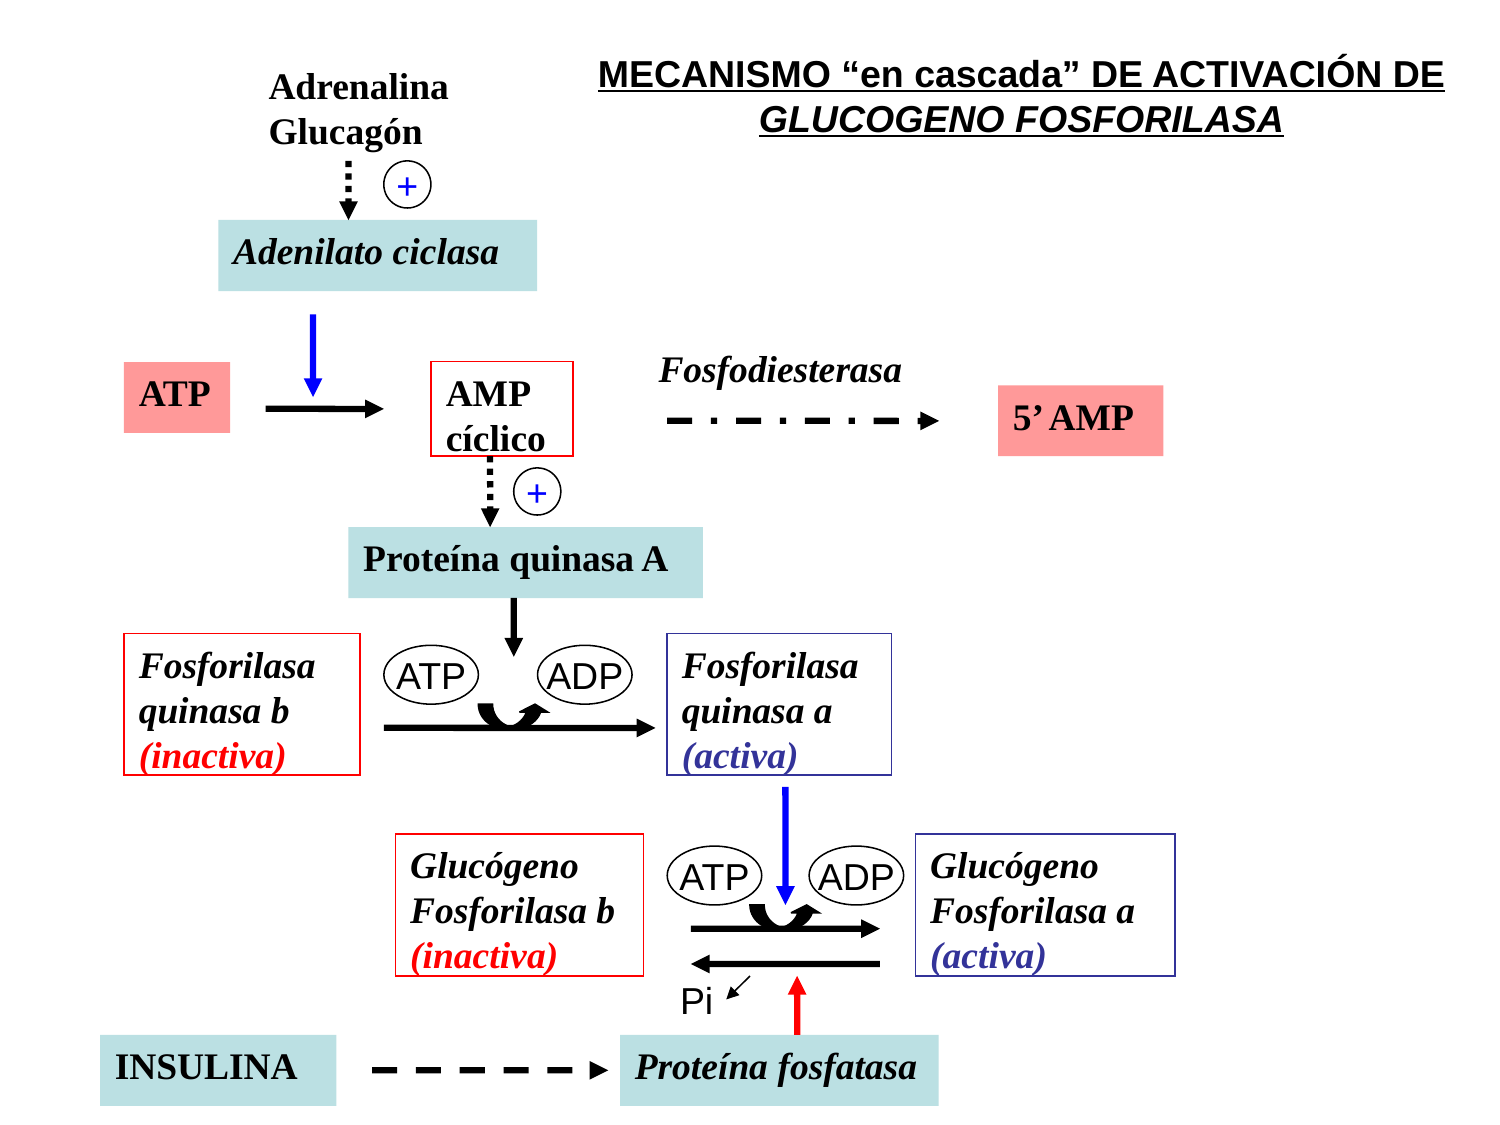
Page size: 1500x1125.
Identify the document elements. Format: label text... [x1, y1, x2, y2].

text_box Glucógeno Fosforilasa b (inactiva) [395, 834, 644, 976]
text_box Proteína quinasa A [348, 527, 703, 599]
text_box [507, 597, 521, 657]
text_box 5’ AMP [998, 385, 1164, 457]
text_box [795, 922, 880, 935]
text_box AMP cíclico [430, 361, 573, 457]
text_box [749, 904, 820, 929]
text_box [790, 975, 804, 1035]
text_box MECANISMO “en cascada” DE ACTIVACIÓN DE GLUCOGENO FOSFORILASA [572, 42, 1471, 148]
text_box Adenilato ciclasa [218, 219, 538, 292]
text_box [524, 721, 656, 735]
text_box Fosfodiesterasa [643, 337, 963, 410]
text_box Pi [667, 976, 727, 1024]
text_box [690, 957, 880, 971]
text_box [342, 205, 355, 221]
text_box ADP [537, 645, 633, 705]
text_box ATP [667, 846, 762, 905]
text_box Proteína fosfatasa [620, 1034, 939, 1106]
text_box Adrenalina Glucagón [253, 54, 479, 162]
text_box + [383, 160, 431, 208]
text_box [779, 786, 792, 905]
text_box [483, 513, 497, 528]
text_box [926, 414, 940, 428]
text_box ATP [123, 362, 231, 433]
text_box [594, 1064, 609, 1077]
text_box Fosforilasa quinasa a (activa) [667, 633, 892, 776]
text_box Fosforilasa quinasa b (inactiva) [123, 633, 361, 776]
text_box Glucógeno Fosforilasa a (activa) [915, 834, 1176, 976]
text_box INSULINA [100, 1034, 337, 1106]
text_box + [513, 467, 561, 516]
text_box ADP [809, 846, 904, 905]
text_box [306, 314, 320, 398]
text_box ATP [383, 645, 479, 705]
text_box [478, 704, 548, 728]
text_box [265, 402, 384, 416]
text_box [726, 975, 751, 1000]
